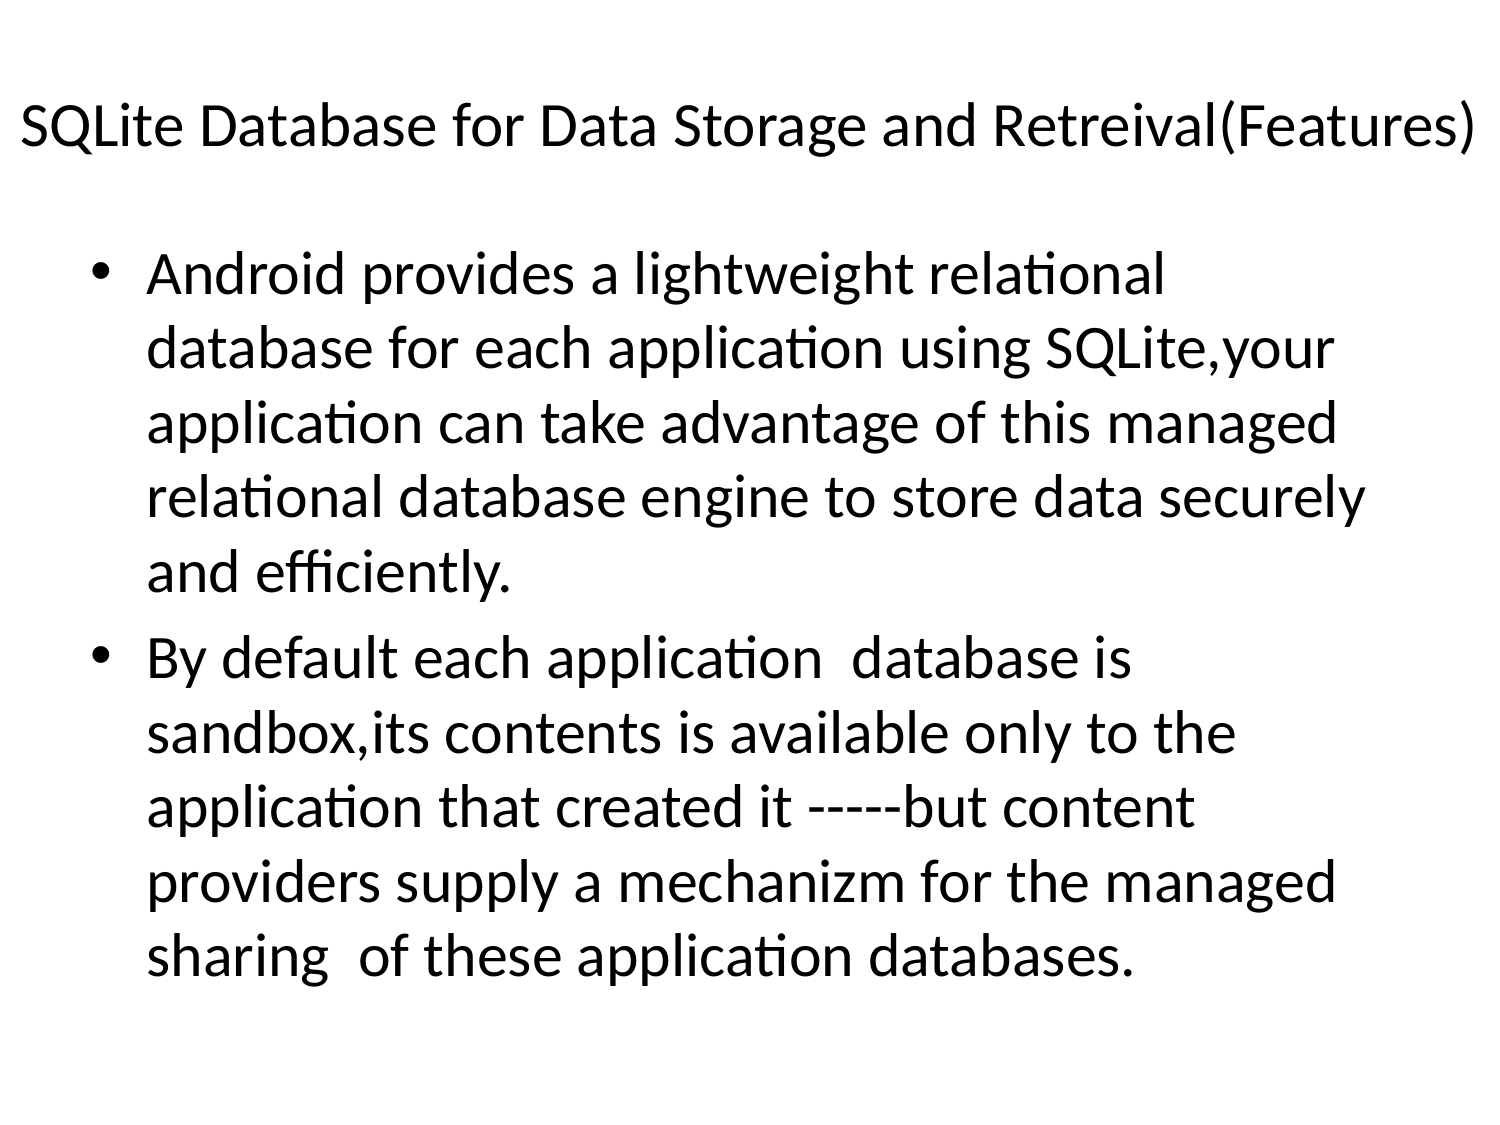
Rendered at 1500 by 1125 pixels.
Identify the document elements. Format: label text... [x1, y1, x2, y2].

list Android provides a lightweight relational database for each application using SQLite,your application can take advantage of this managed relational database engine to store data securely and efficiently. By default each application database is sandbox,its contents is available only to the application that created it -----but content providers supply a mechanizm for the managed sharing of these application databases. [75, 224, 1425, 1005]
title SQLite Database for Data Storage and Retreival(Features) [0, 37, 1500, 205]
